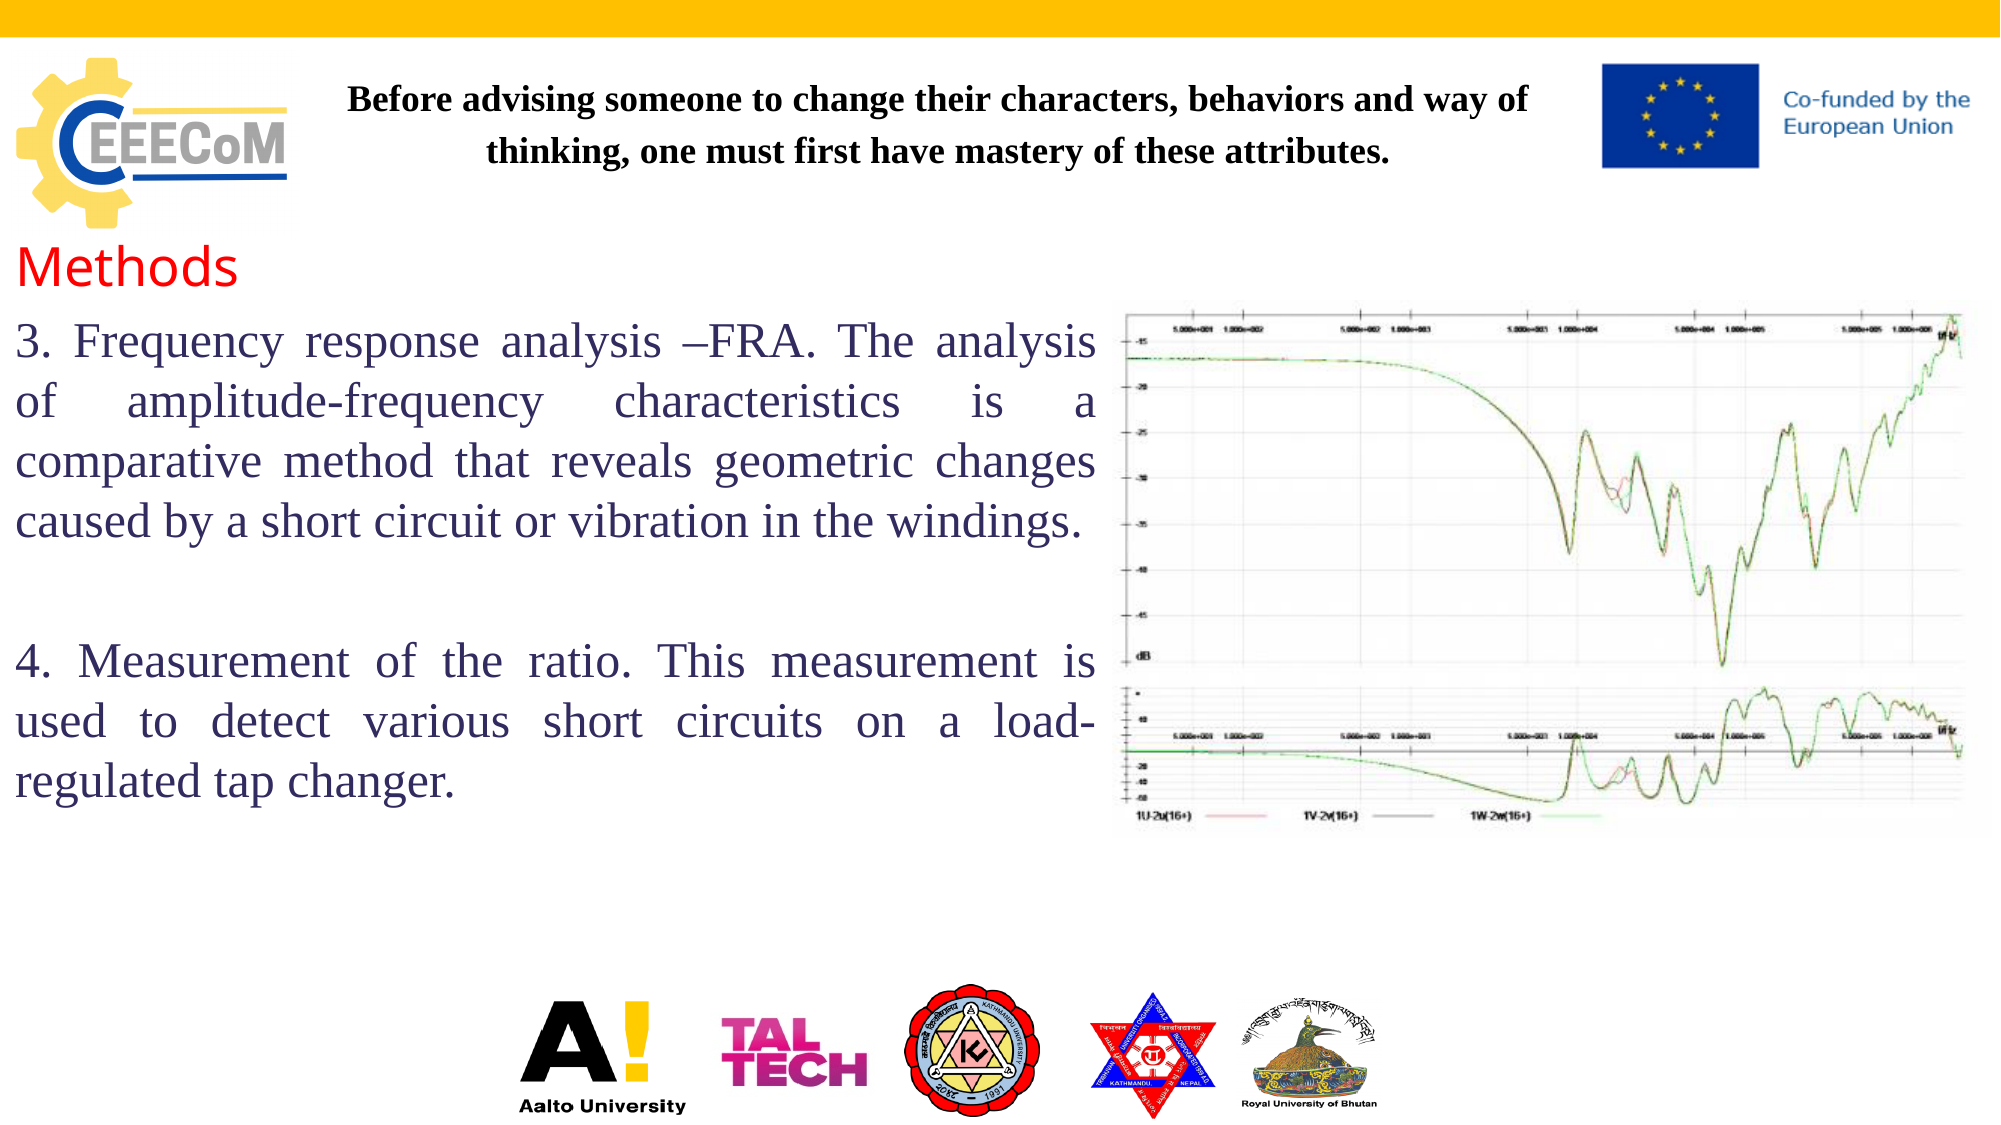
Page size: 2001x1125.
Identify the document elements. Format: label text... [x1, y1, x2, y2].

picture [1595, 46, 2000, 181]
picture [1112, 299, 1992, 838]
list Methods 3. Frequency response analysis –FRA. The analysis of amplitude-frequency characteristics is a comparative method that reveals geometric changes caused by a short circuit or vibration in the windings. 4. Measurement of the ratio. This measurement is used to detect various short circuits on a load-regulated tap changer. [0, 224, 1113, 975]
title Before advising someone to change their characters, behaviors and way of thinking, one must first have mastery of these attributes. [312, 37, 1565, 201]
picture [512, 984, 1382, 1125]
picture [11, 50, 299, 224]
